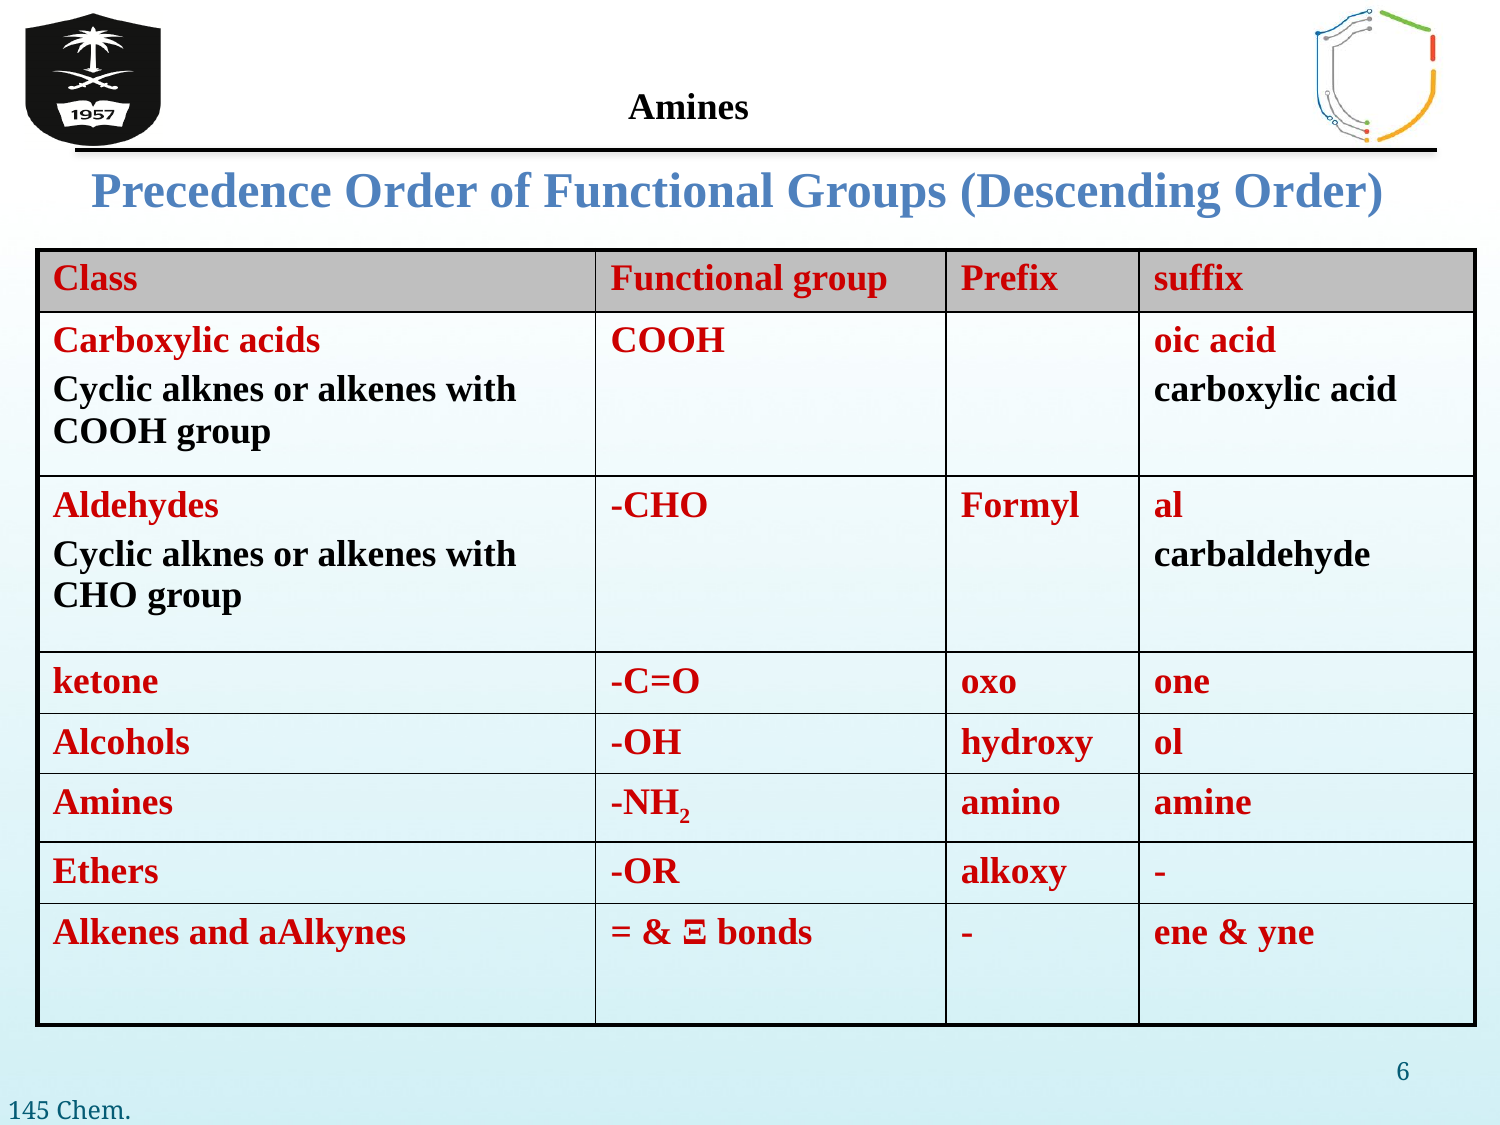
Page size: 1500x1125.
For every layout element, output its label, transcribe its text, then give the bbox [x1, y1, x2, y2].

table_cell Ethers [40, 843, 595, 903]
table_cell Formyl [947, 477, 1138, 651]
table_header Class [40, 252, 595, 311]
table_cell - [1140, 843, 1473, 903]
table_cell COOH [596, 313, 945, 475]
table_cell Carboxylic acids Cyclic alknes or alkenes with COOH group [40, 313, 595, 475]
table_cell Alkenes and aAlkynes [40, 904, 595, 1023]
table_cell Alcohols [40, 714, 595, 773]
text_box Precedence Order of Functional Groups (Descending Order) [50, 158, 1425, 225]
table_cell -C=O [596, 653, 945, 713]
table_header suffix [1140, 252, 1473, 311]
table_cell amino [947, 774, 1138, 841]
table_cell Amines [40, 774, 595, 841]
table_cell oxo [947, 653, 1138, 713]
table_cell Aldehydes Cyclic alknes or alkenes with CHO group [40, 477, 595, 651]
table_cell = & Ξ bonds [596, 904, 945, 1023]
table_cell one [1140, 653, 1473, 713]
table_cell alkoxy [947, 843, 1138, 903]
picture [0, 0, 1500, 1125]
table_cell al carbaldehyde [1140, 477, 1473, 651]
table_cell ol [1140, 714, 1473, 773]
table_header Functional group [596, 252, 945, 311]
slide_number 6 [1074, 1042, 1425, 1103]
table_header Prefix [947, 252, 1138, 311]
table_cell hydroxy [947, 714, 1138, 773]
table_cell -OH [596, 714, 945, 773]
text_box Amines [613, 74, 764, 135]
table_cell [947, 313, 1138, 475]
text_box 145 Chem. [8, 1065, 559, 1125]
table_cell ene & yne [1140, 904, 1473, 1023]
table_cell - [947, 904, 1138, 1023]
table_cell -OR [596, 843, 945, 903]
table_cell ketone [40, 653, 595, 713]
table_cell oic acid carboxylic acid [1140, 313, 1473, 475]
table_cell amine [1140, 774, 1473, 841]
table_cell -NH2 [596, 774, 945, 841]
table_cell -CHO [596, 477, 945, 651]
